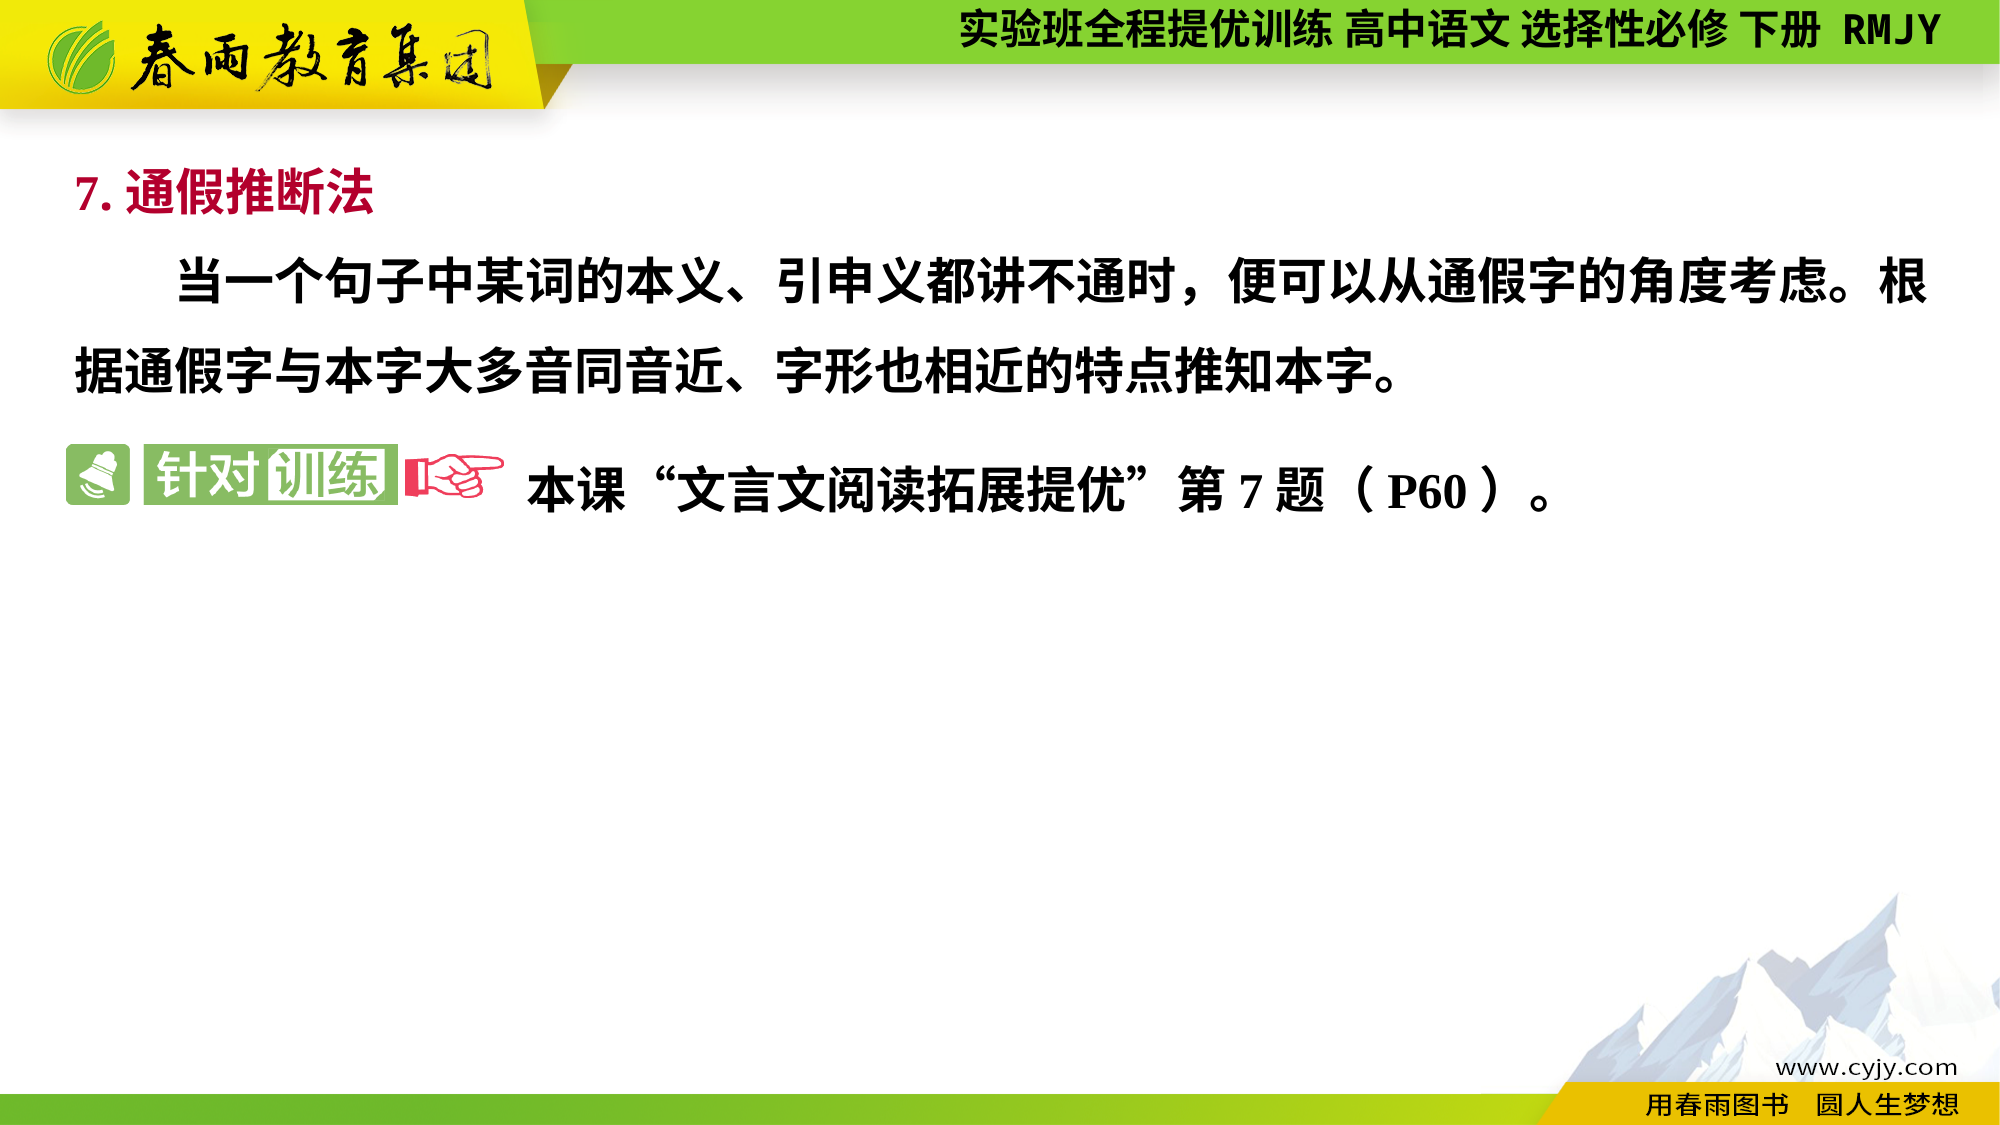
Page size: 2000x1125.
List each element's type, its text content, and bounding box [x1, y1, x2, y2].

picture [0, 0, 2000, 1125]
list 7.通假推断法 当一个句子中某词的本义、引申义都讲不通时，便可以从通假字的角度考虑。根据通假字与本字大多音同音近、字形也相近的特点推知本字。 [59, 122, 1944, 399]
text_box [66, 420, 1944, 516]
